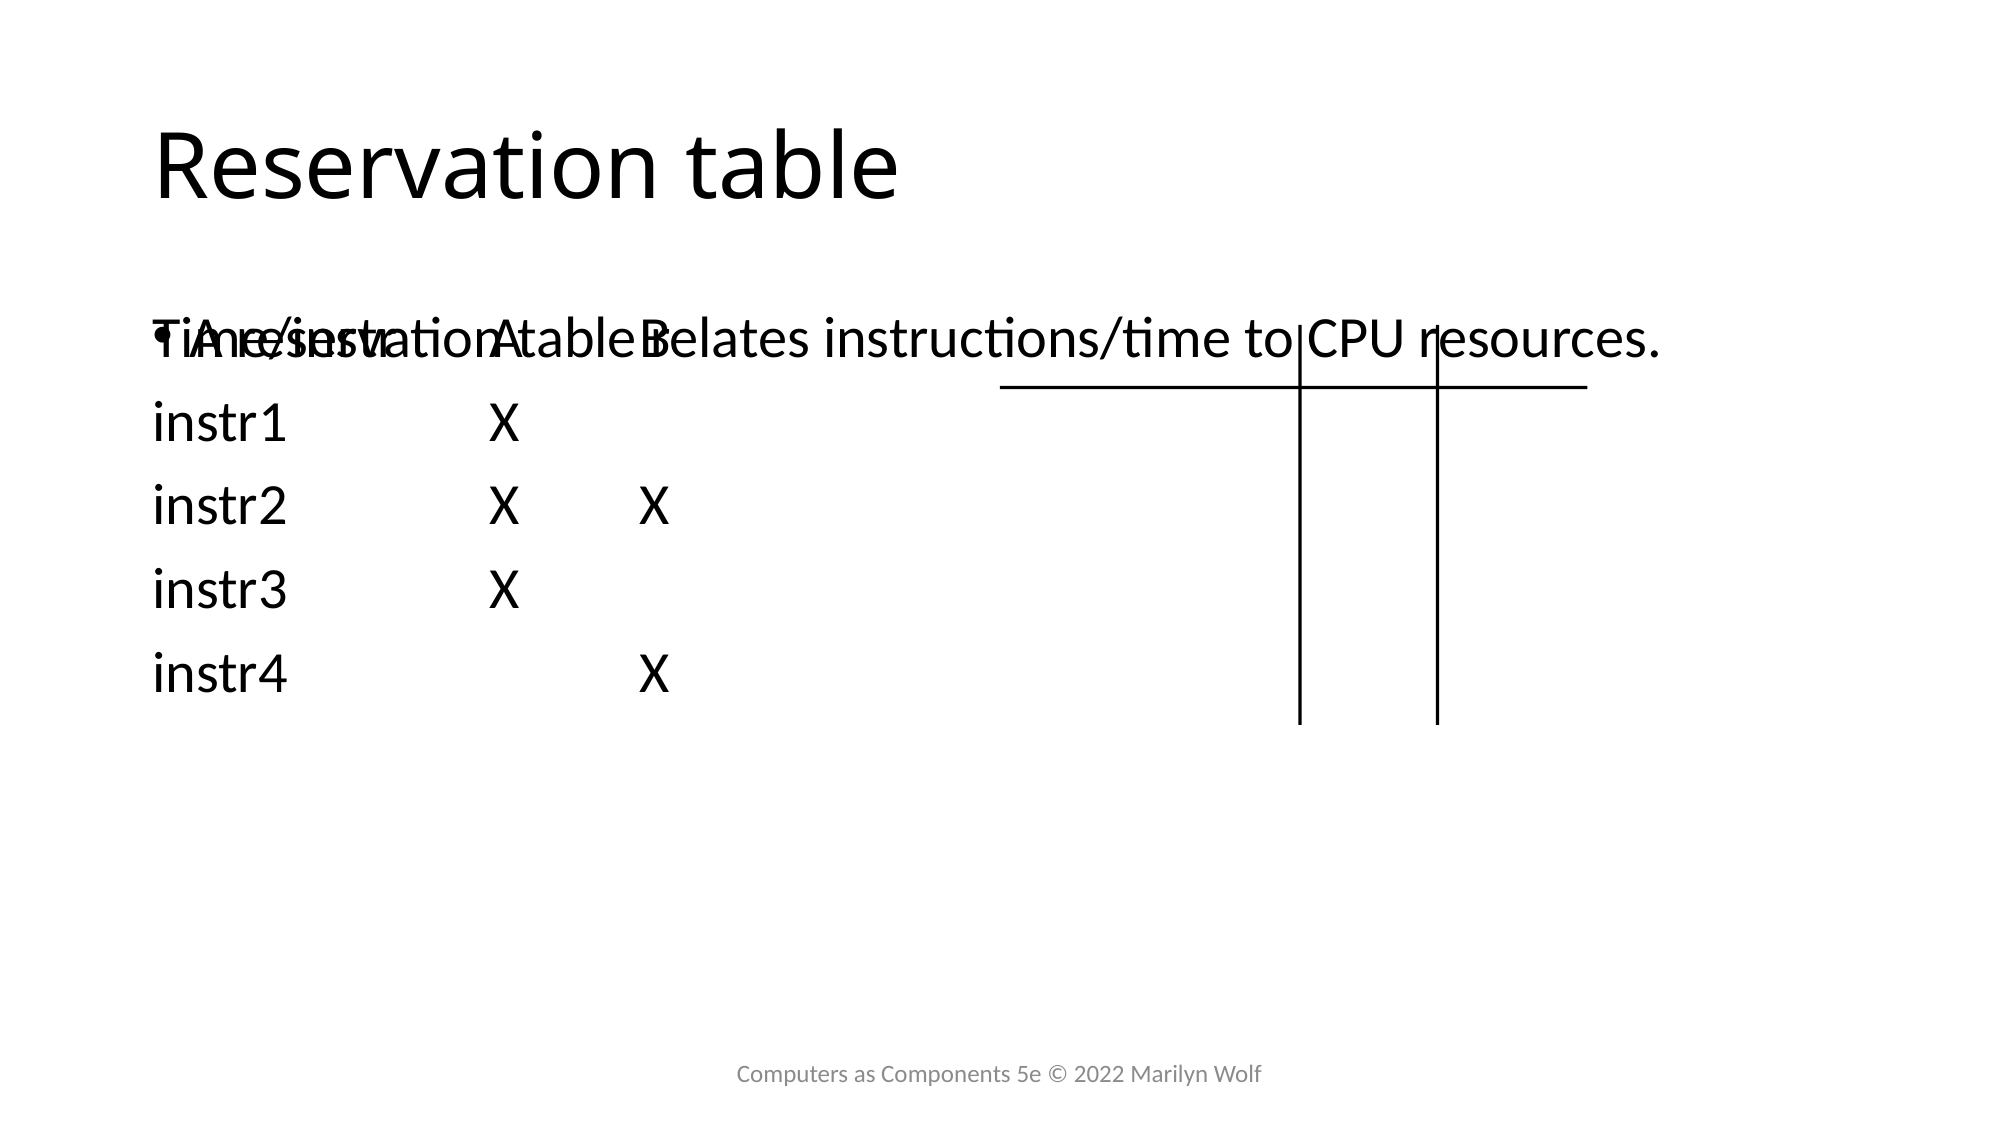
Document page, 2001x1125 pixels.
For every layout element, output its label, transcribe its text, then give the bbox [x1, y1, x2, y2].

text_box [1302, 385, 1435, 390]
list Time/instr A B instr1 X instr2 X X instr3 X instr4 X [137, 299, 1863, 1014]
text_box [1298, 324, 1302, 725]
text_box [999, 385, 1298, 390]
text_box [1440, 385, 1588, 390]
footer Computers as Components 5e © 2022 Marilyn Wolf [662, 1042, 1338, 1103]
text_box [1435, 324, 1440, 725]
title Reservation table [137, 59, 1863, 278]
